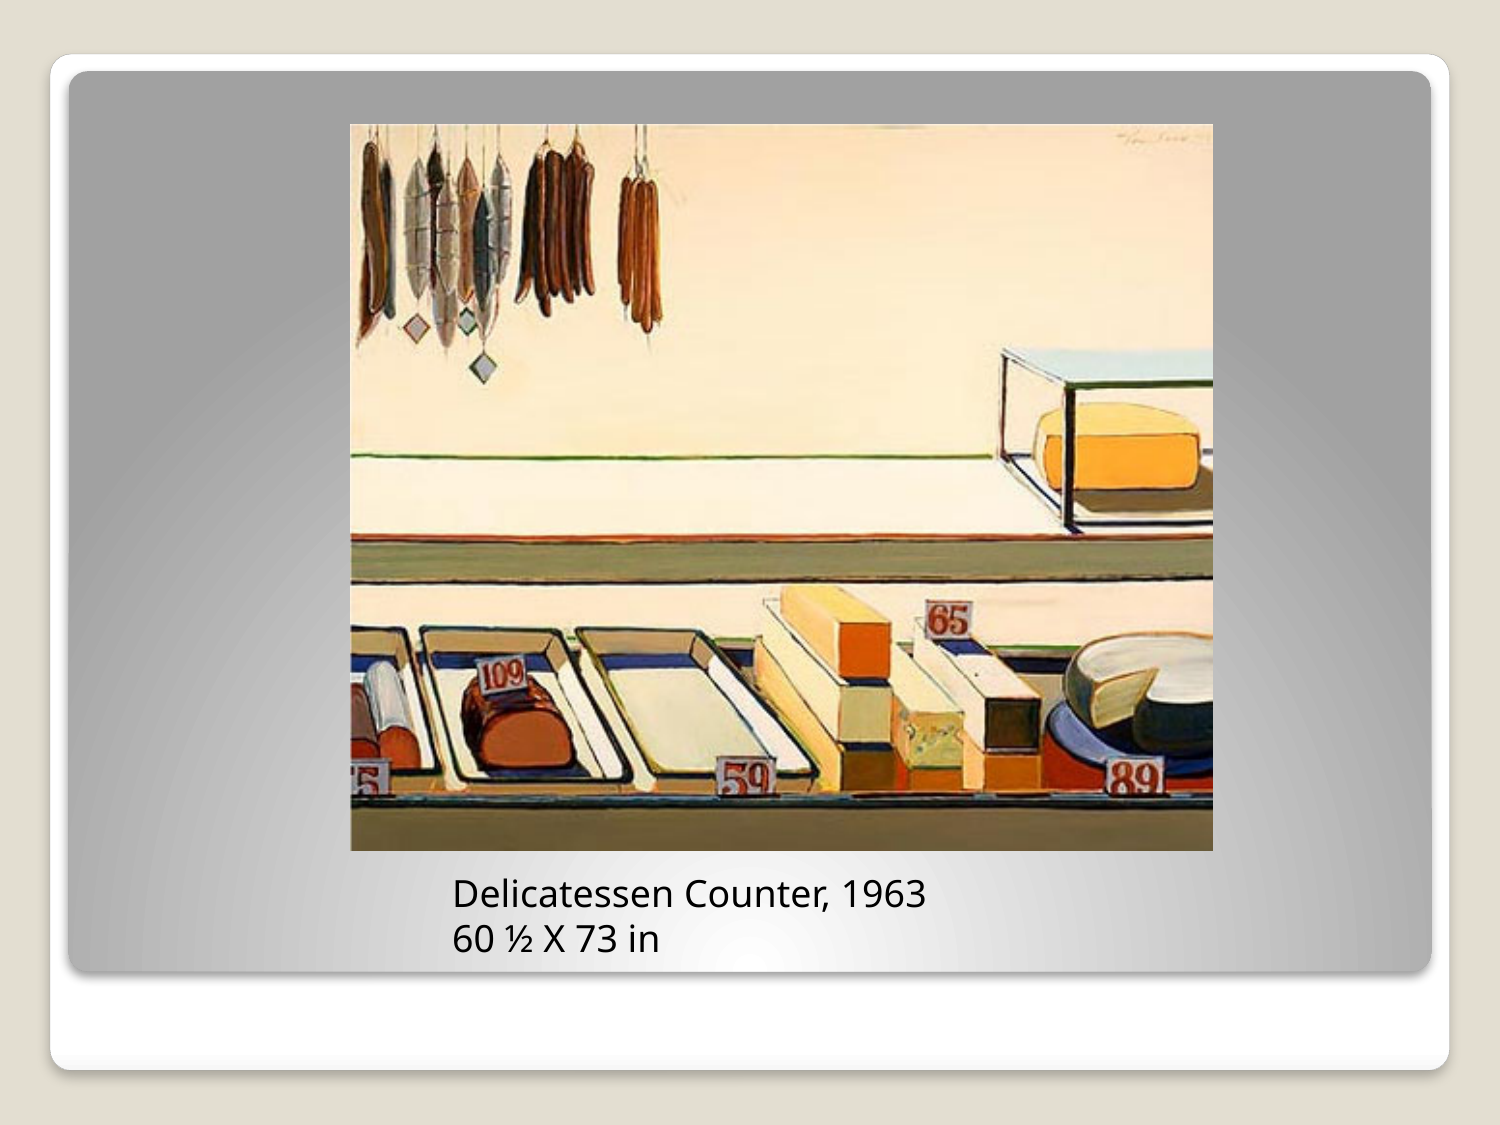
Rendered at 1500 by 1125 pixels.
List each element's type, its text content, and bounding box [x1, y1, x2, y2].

text_box Delicatessen Counter, 1963 60 ½ X 73 in [437, 864, 1113, 968]
picture [349, 124, 1213, 851]
